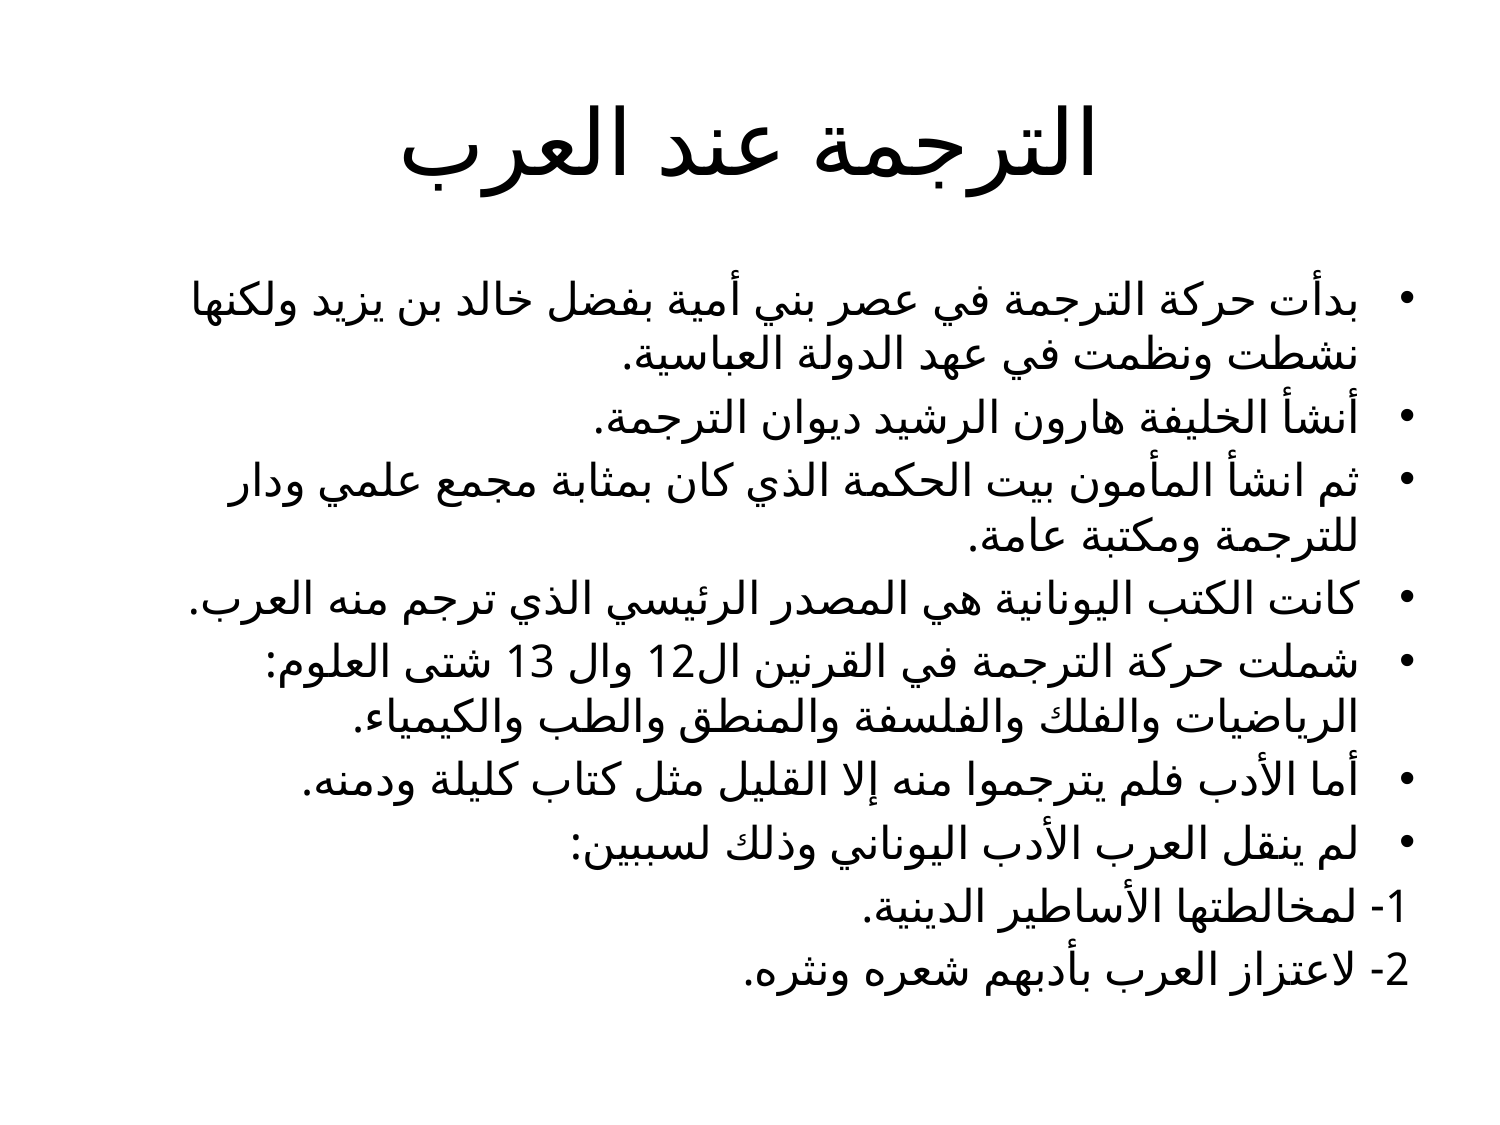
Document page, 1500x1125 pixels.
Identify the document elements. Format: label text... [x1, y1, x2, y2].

title الترجمة عند العرب [75, 45, 1425, 233]
list بدأت حركة الترجمة في عصر بني أمية بفضل خالد بن يزيد ولكنها نشطت ونظمت في عهد الدولة العباسية. أنشأ الخليفة هارون الرشيد ديوان الترجمة. ثم انشأ المأمون بيت الحكمة الذي كان بمثابة مجمع علمي ودار للترجمة ومكتبة عامة. كانت الكتب اليونانية هي المصدر الرئيسي الذي ترجم منه العرب. شملت حركة الترجمة في القرنين ال12 وال 13 شتى العلوم: الرياضيات والفلك والفلسفة والمنطق والطب والكيمياء. أما الأدب فلم يترجموا منه إلا القليل مثل كتاب كليلة ودمنه. لم ينقل العرب الأدب اليوناني وذلك لسببين: 1- لمخالطتها الأساطير الدينية. 2- لاعتزاز العرب بأدبهم شعره ونثره. [75, 262, 1425, 1005]
